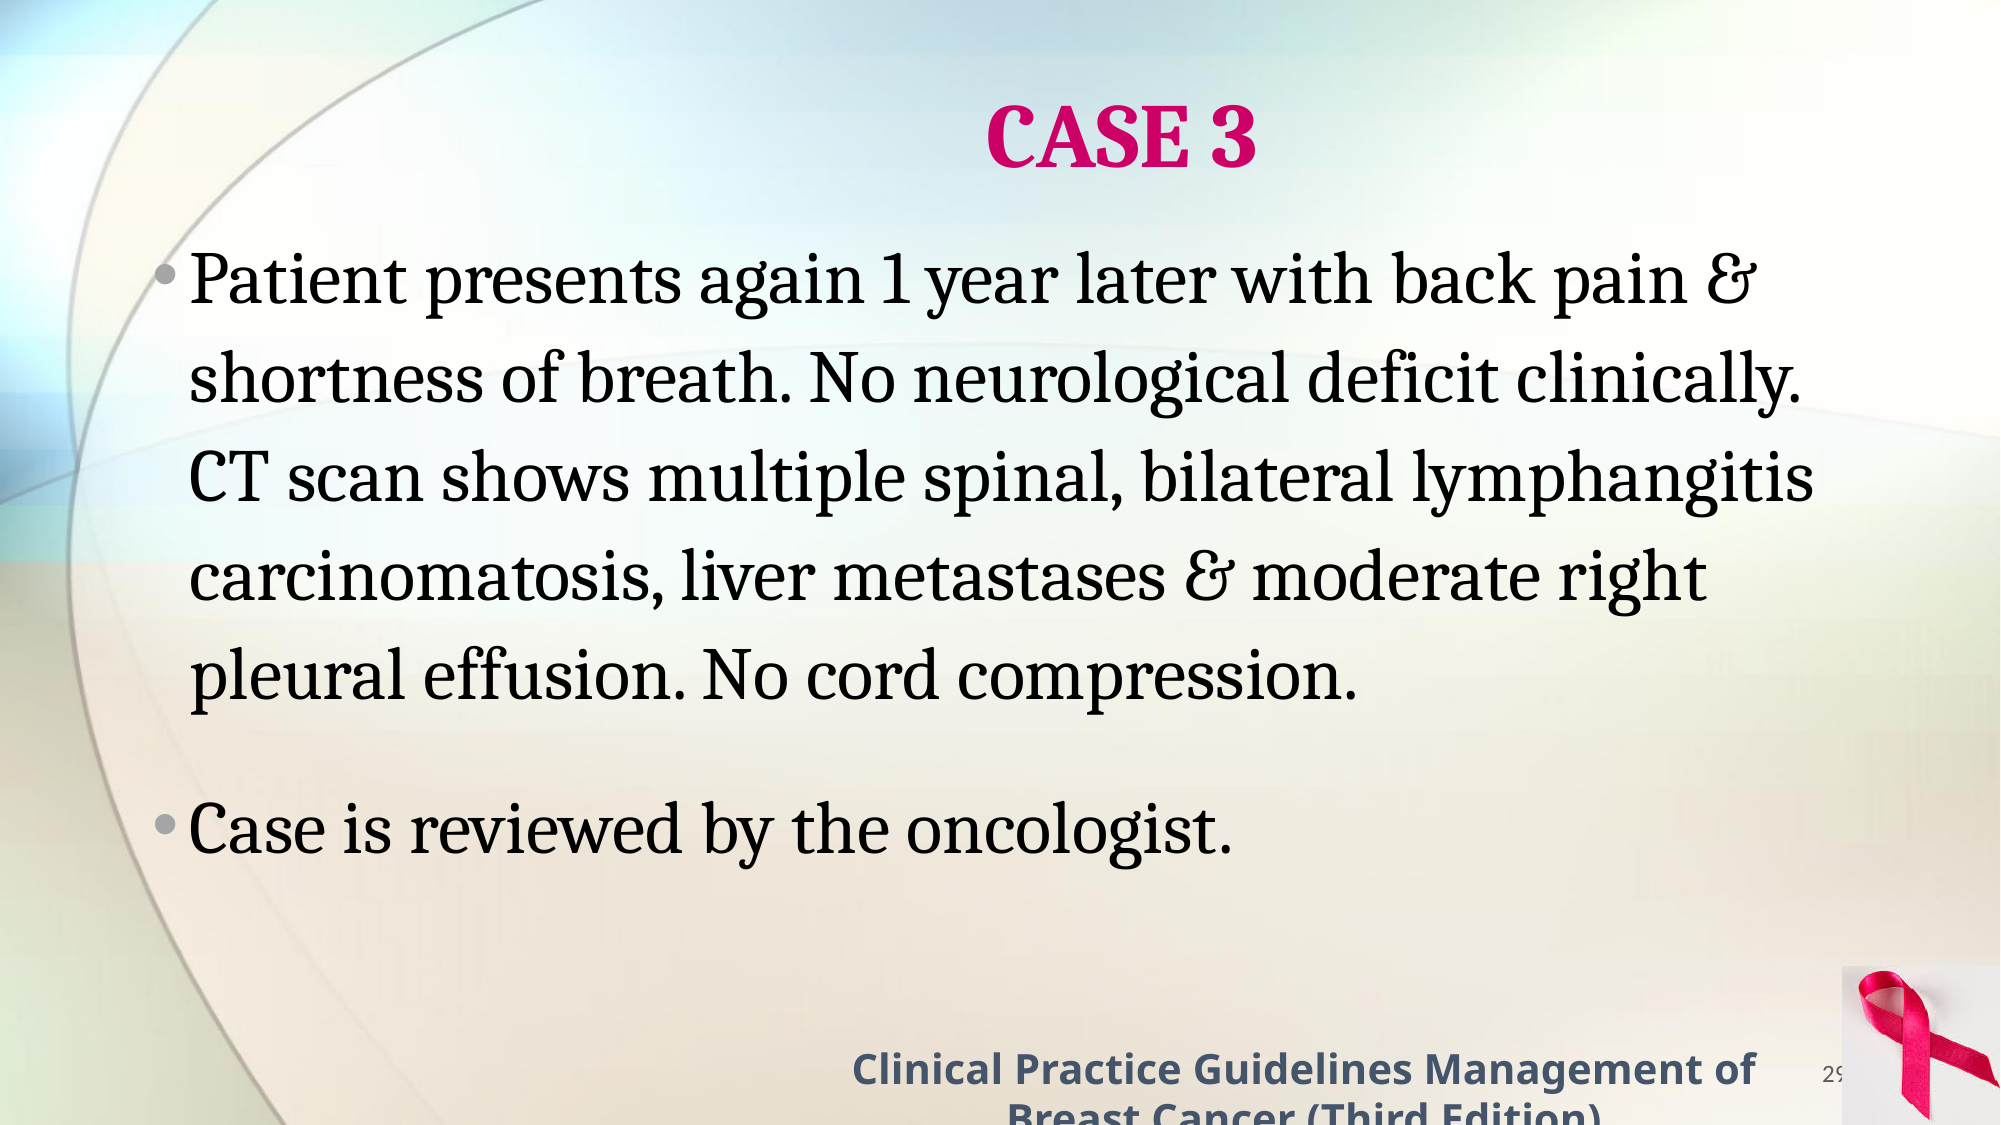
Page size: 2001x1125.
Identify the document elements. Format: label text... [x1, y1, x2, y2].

list Patient presents again 1 year later with back pain & shortness of breath. No neurological deficit clinically. CT scan shows multiple spinal, bilateral lymphangitis carcinomatosis, liver metastases & moderate right pleural effusion. No cord compression. Case is reviewed by the oncologist. [137, 212, 1882, 990]
picture [0, 0, 2001, 1125]
title CASE 3 [381, 62, 1863, 199]
text_box Clinical Practice Guidelines Management of Breast Cancer (Third Edition) [788, 1035, 1820, 1125]
slide_number 29 [1820, 1042, 1832, 1103]
